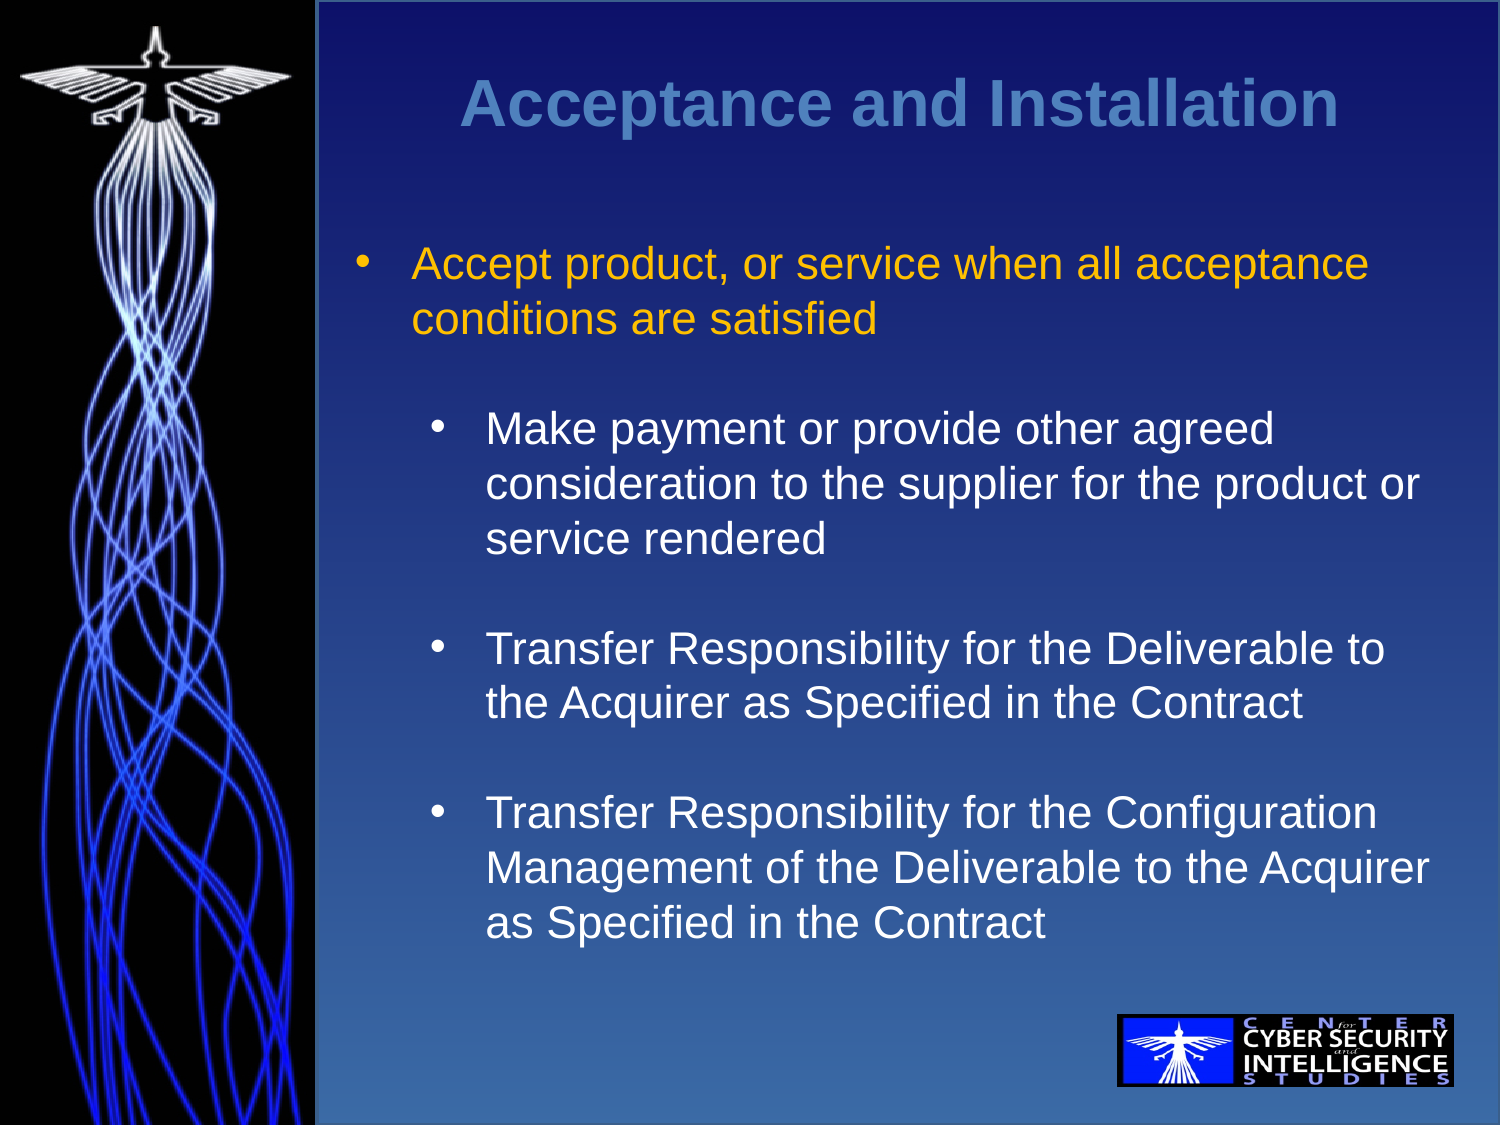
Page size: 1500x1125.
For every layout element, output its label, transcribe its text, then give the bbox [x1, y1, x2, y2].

picture [0, 0, 316, 1125]
text_box Accept product, or service when all acceptance conditions are satisfied Make payment or provide other agreed consideration to the supplier for the product or service rendered Transfer Responsibility for the Deliverable to the Acquirer as Specified in the Contract Transfer Responsibility for the Configuration Management of the Deliverable to the Acquirer as Specified in the Contract [338, 224, 1471, 938]
text_box Acceptance and Installation [352, 51, 1448, 148]
text_box [317, 0, 1500, 1125]
picture [1117, 1013, 1455, 1087]
